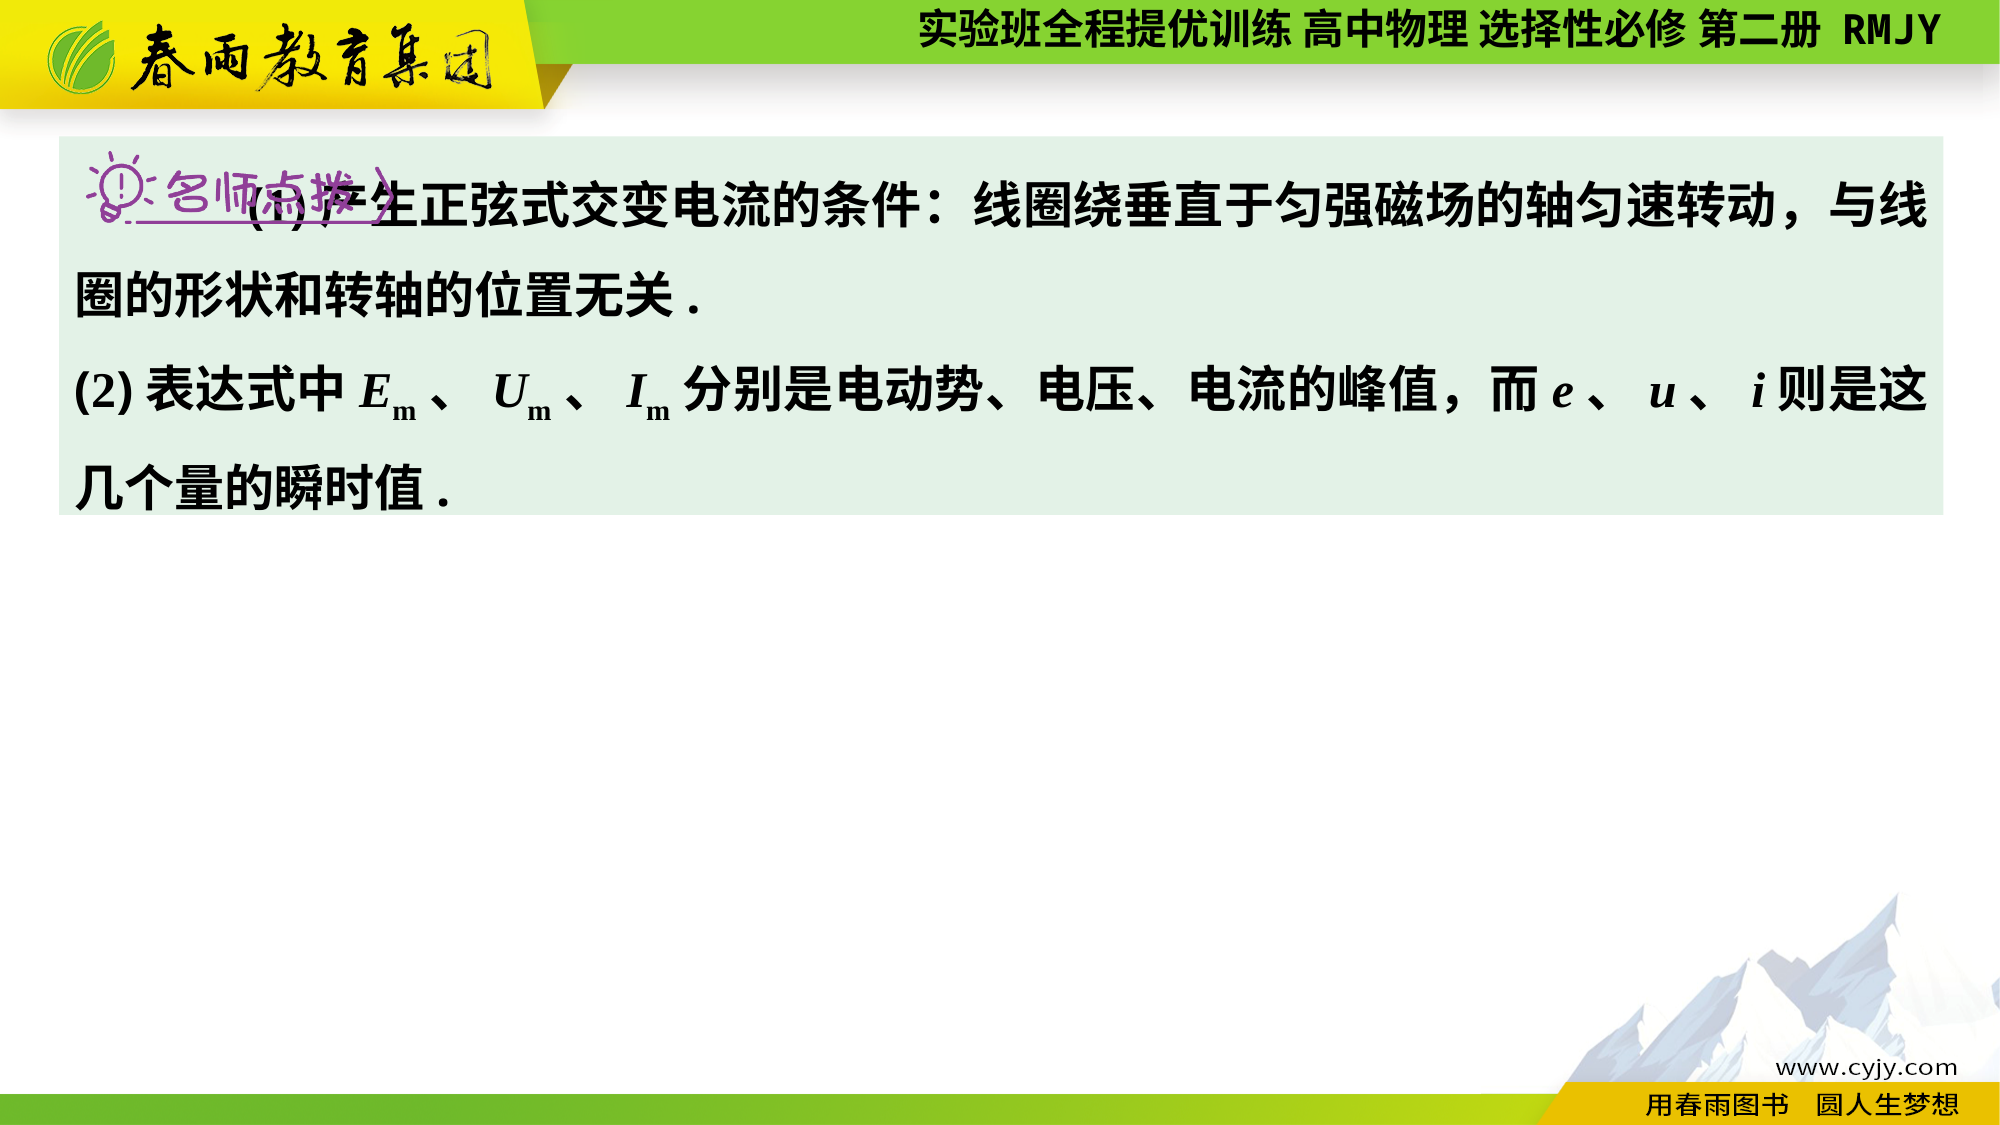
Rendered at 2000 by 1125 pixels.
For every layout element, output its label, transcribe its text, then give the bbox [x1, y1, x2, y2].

list (1)产生正弦式交变电流的条件：线圈绕垂直于匀强磁场的轴匀速转动，与线圈的形状和转轴的位置无关. (2)表达式中Em、Um、Im分别是电动势、电压、电流的峰值，而e、u、i则是这几个量的瞬时值. [59, 136, 1944, 515]
picture [0, 0, 2000, 1125]
